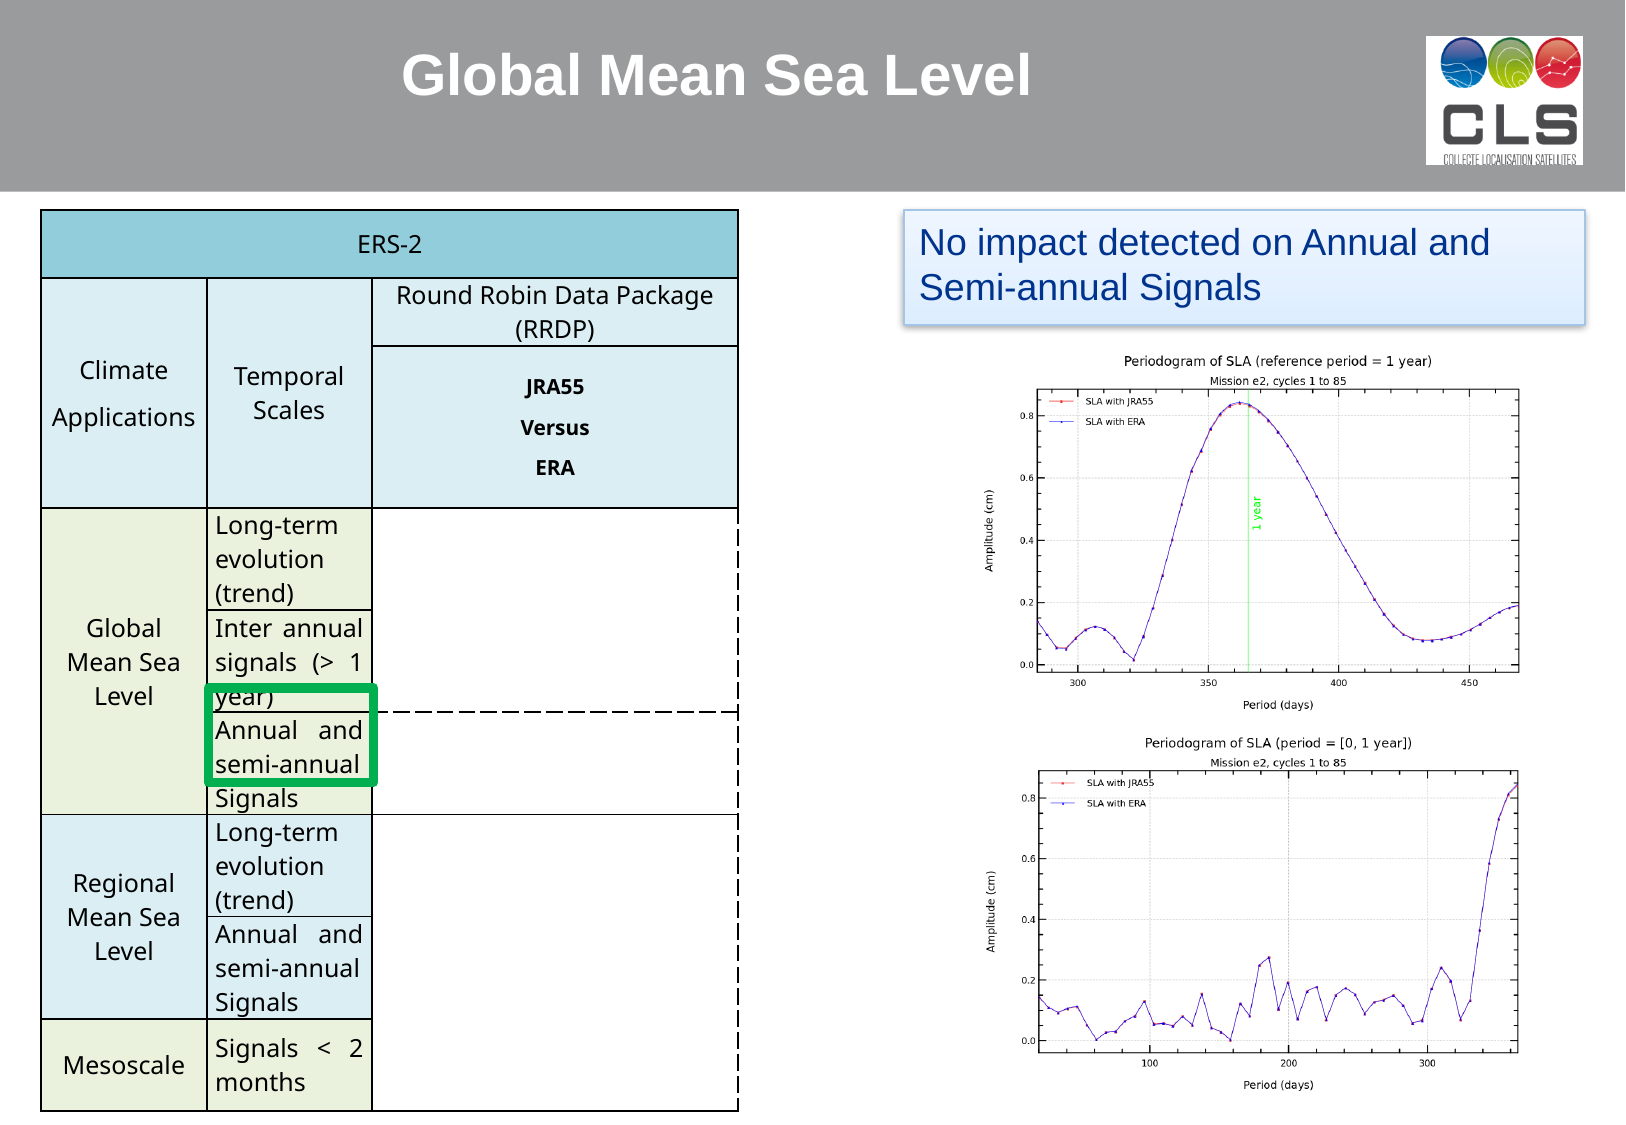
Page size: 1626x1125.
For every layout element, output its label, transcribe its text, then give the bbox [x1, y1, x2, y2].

table_cell [373, 815, 738, 1110]
table_cell Global Mean Sea Level [42, 509, 206, 814]
table_cell Annual and semi-annual Signals [208, 784, 371, 814]
table_header ERS-2 [42, 211, 737, 277]
table_cell [373, 509, 738, 712]
text_box Global Mean Sea Level [386, 40, 1162, 119]
table_cell Round Robin Data Package (RRDP) [373, 279, 737, 345]
table_cell Long-term evolution (trend) [208, 509, 371, 609]
table_cell Mesoscale [42, 1020, 206, 1110]
table_cell Long-term evolution (trend) [208, 815, 371, 916]
text_box [206, 686, 376, 784]
table_cell JRA55 Versus ERA [373, 347, 737, 507]
table_cell Inter annual signals (> 1 year) [208, 611, 371, 686]
table_cell Annual and semi-annual Signals [208, 917, 371, 1018]
table_cell Signals < 2 months [208, 1020, 371, 1110]
table_cell Climate Applications [42, 279, 206, 507]
picture [962, 338, 1539, 1102]
table_cell Regional Mean Sea Level [42, 815, 206, 1018]
table_cell Temporal Scales [208, 279, 371, 507]
text_box No impact detected on Annual and Semi-annual Signals [903, 209, 1586, 326]
picture [1426, 36, 1583, 165]
table_cell [373, 712, 738, 814]
